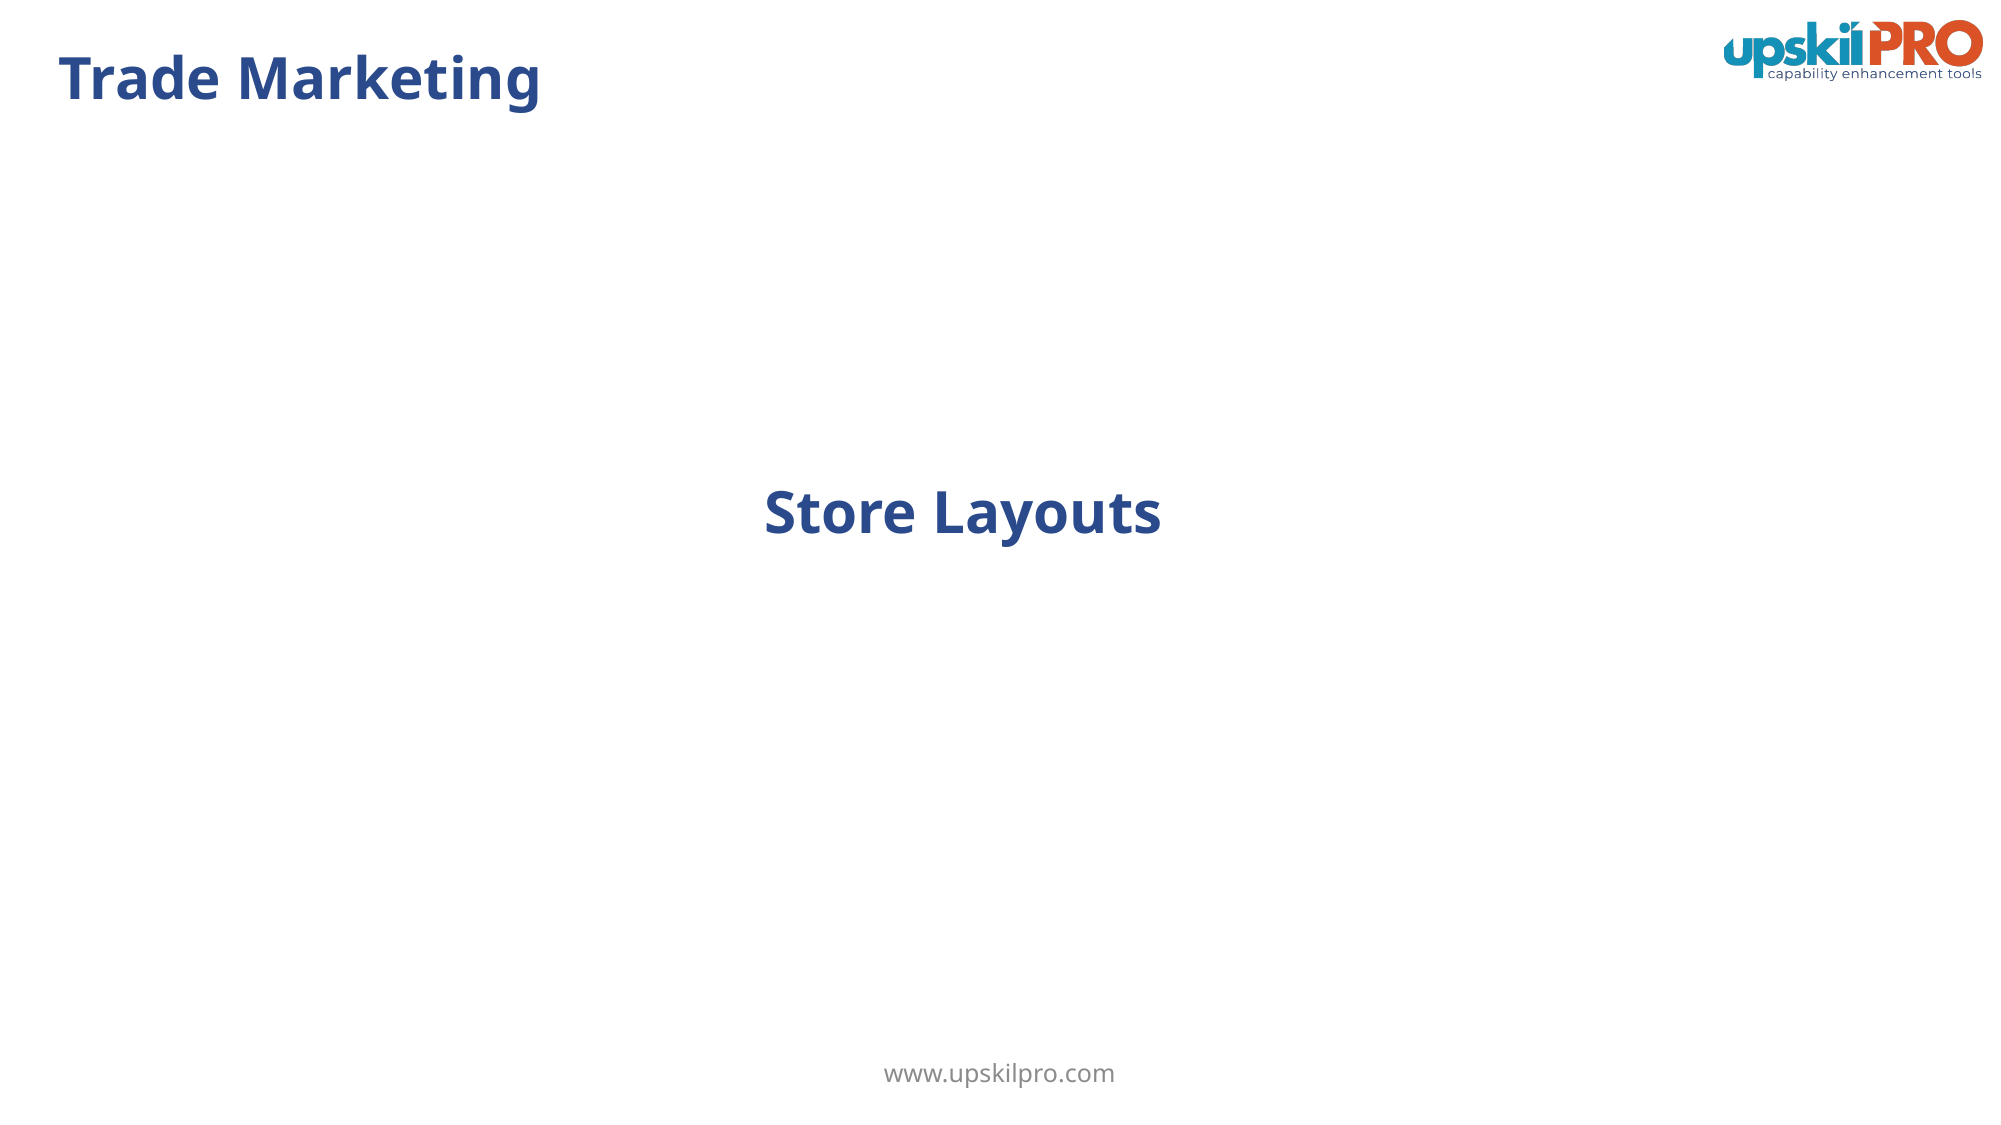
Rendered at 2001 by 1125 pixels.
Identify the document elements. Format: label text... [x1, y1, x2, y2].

footer www.upskilpro.com [662, 1042, 1338, 1103]
text_box Trade Marketing [44, 34, 959, 119]
picture [1724, 20, 1983, 81]
text_box Store Layouts [483, 468, 1444, 553]
